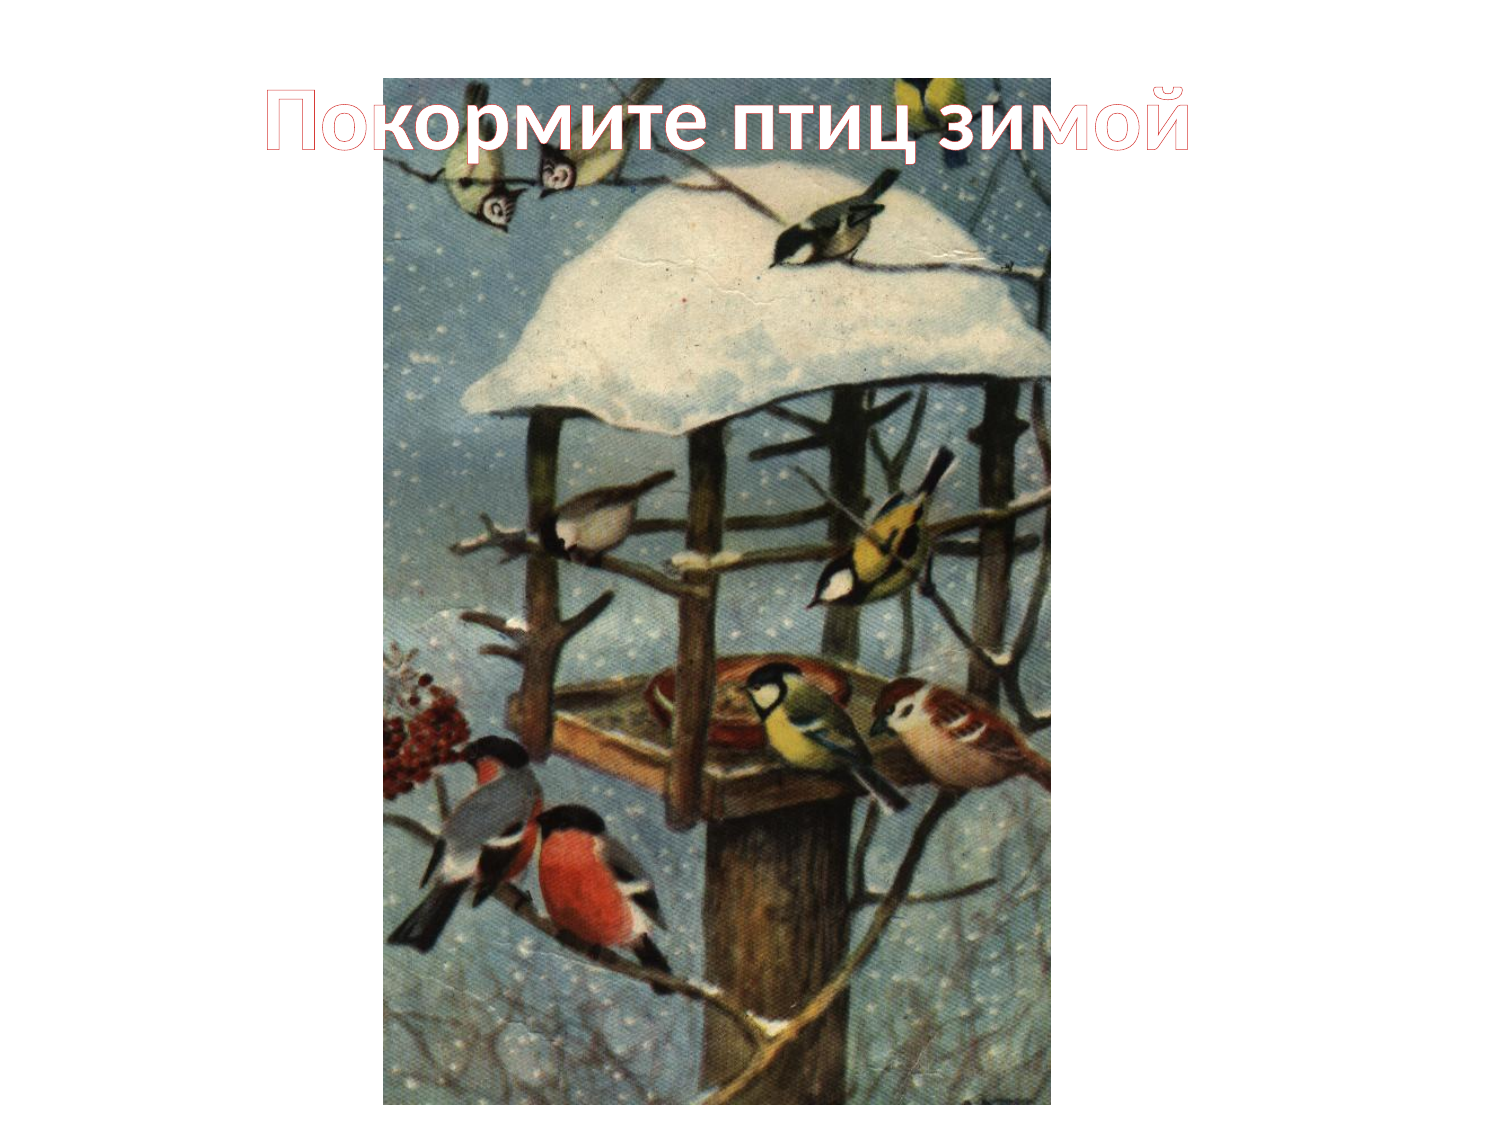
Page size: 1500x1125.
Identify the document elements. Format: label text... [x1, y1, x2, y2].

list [383, 77, 1051, 1106]
title Покормите птиц зимой [53, 19, 1404, 207]
